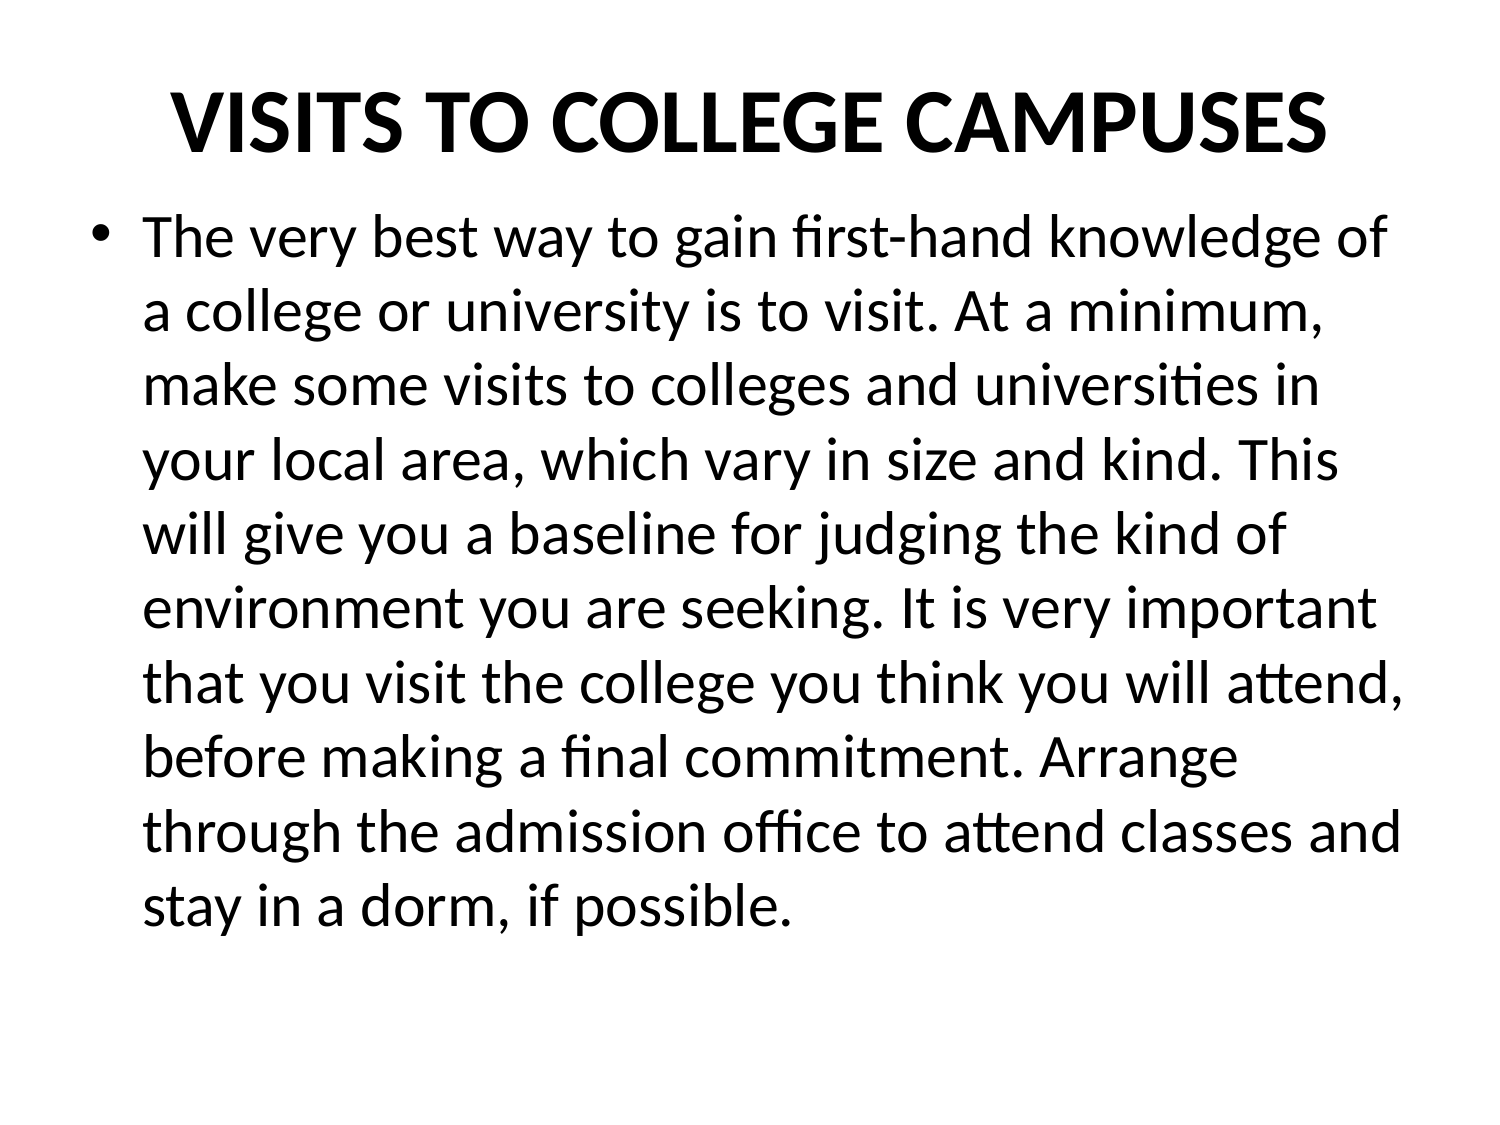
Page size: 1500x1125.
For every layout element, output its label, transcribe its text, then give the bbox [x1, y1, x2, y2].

title VISITS TO COLLEGE CAMPUSES [75, 45, 1425, 187]
list The very best way to gain first-hand knowledge of a college or university is to visit. At a minimum, make some visits to colleges and universities in your local area, which vary in size and kind. This will give you a baseline for judging the kind of environment you are seeking. It is very important that you visit the college you think you will attend, before making a final commitment. Arrange through the admission office to attend classes and stay in a dorm, if possible. [75, 187, 1425, 1005]
